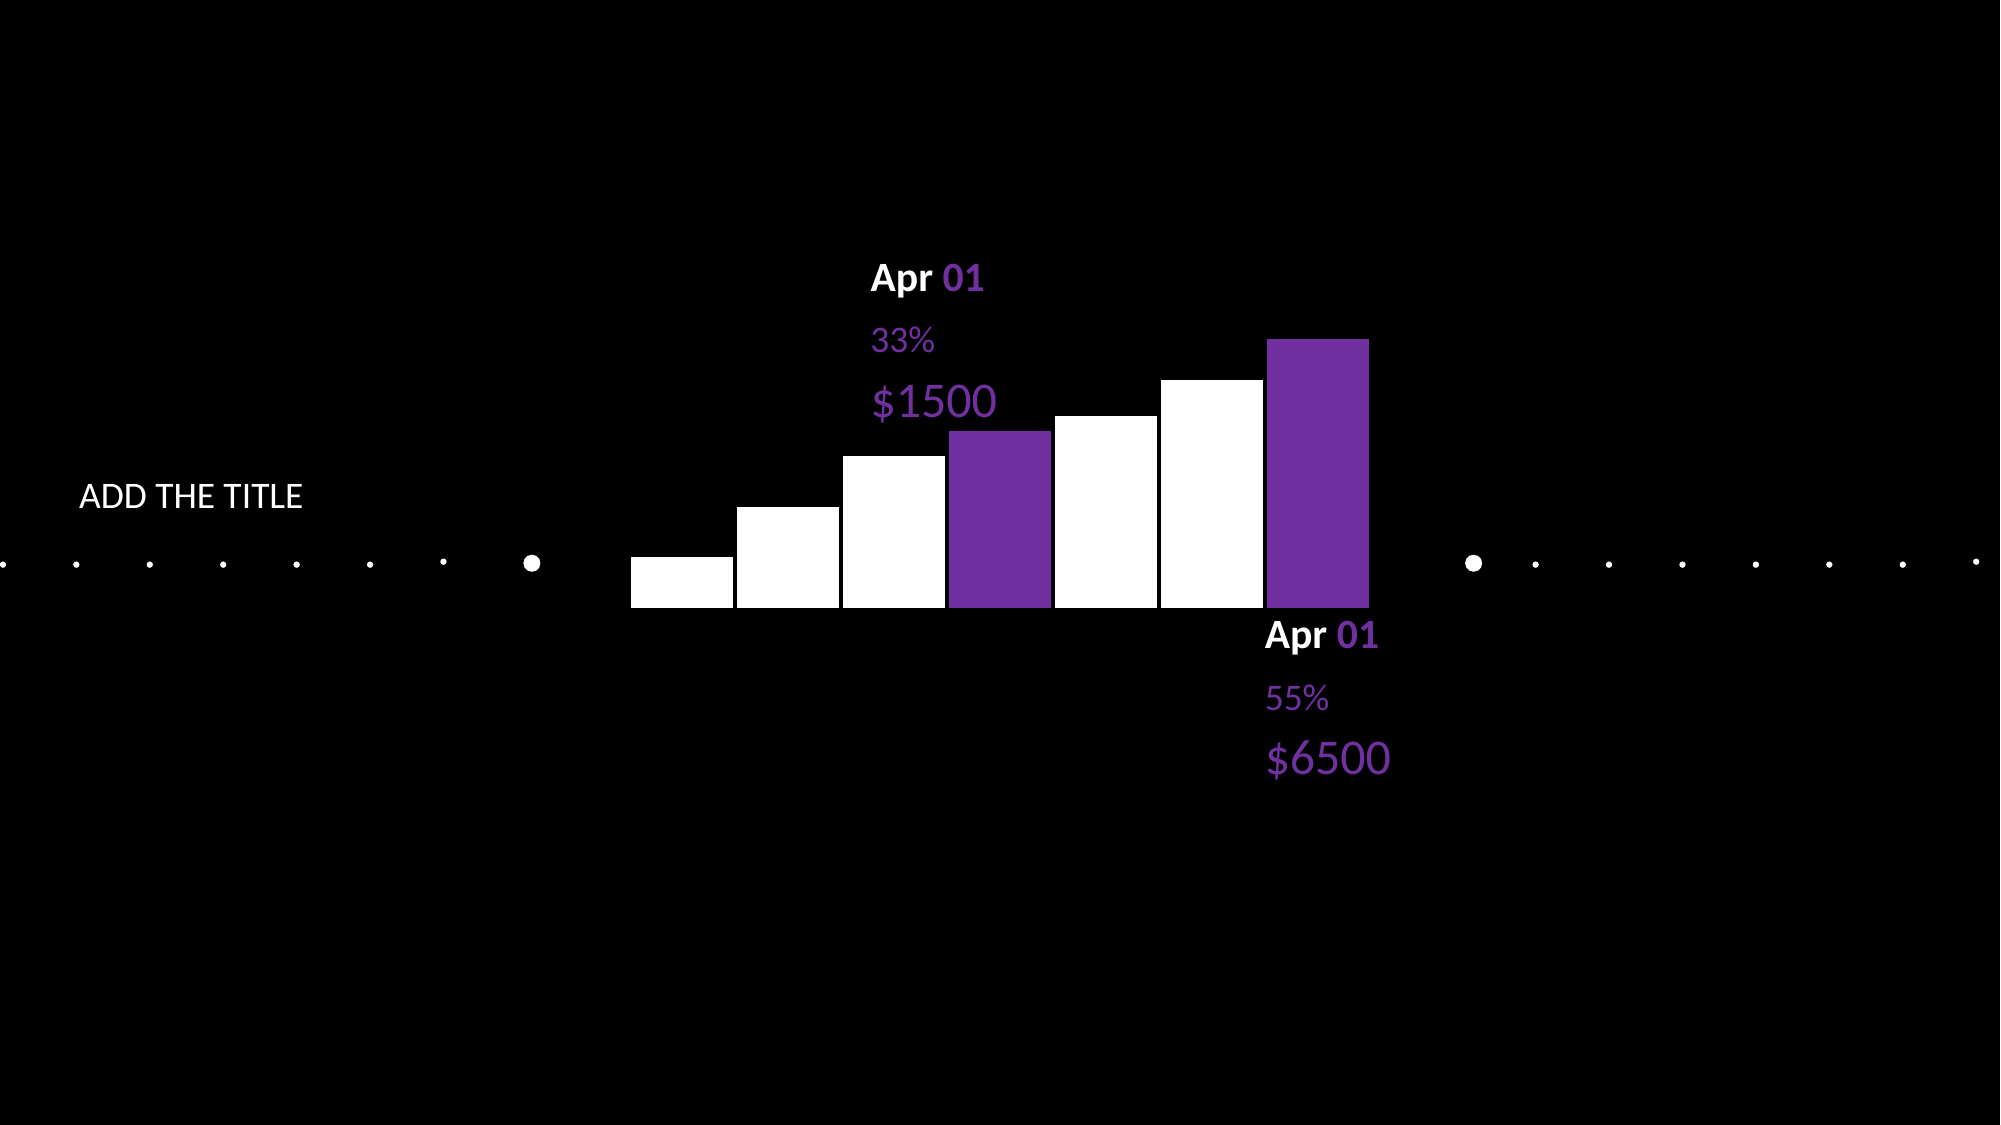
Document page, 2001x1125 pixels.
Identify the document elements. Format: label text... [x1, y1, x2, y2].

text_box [1532, 558, 1980, 568]
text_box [0, 558, 447, 568]
text_box [1464, 553, 1484, 573]
text_box ADD THE TITLE [44, 463, 338, 524]
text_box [613, 242, 1428, 793]
text_box [522, 553, 542, 573]
